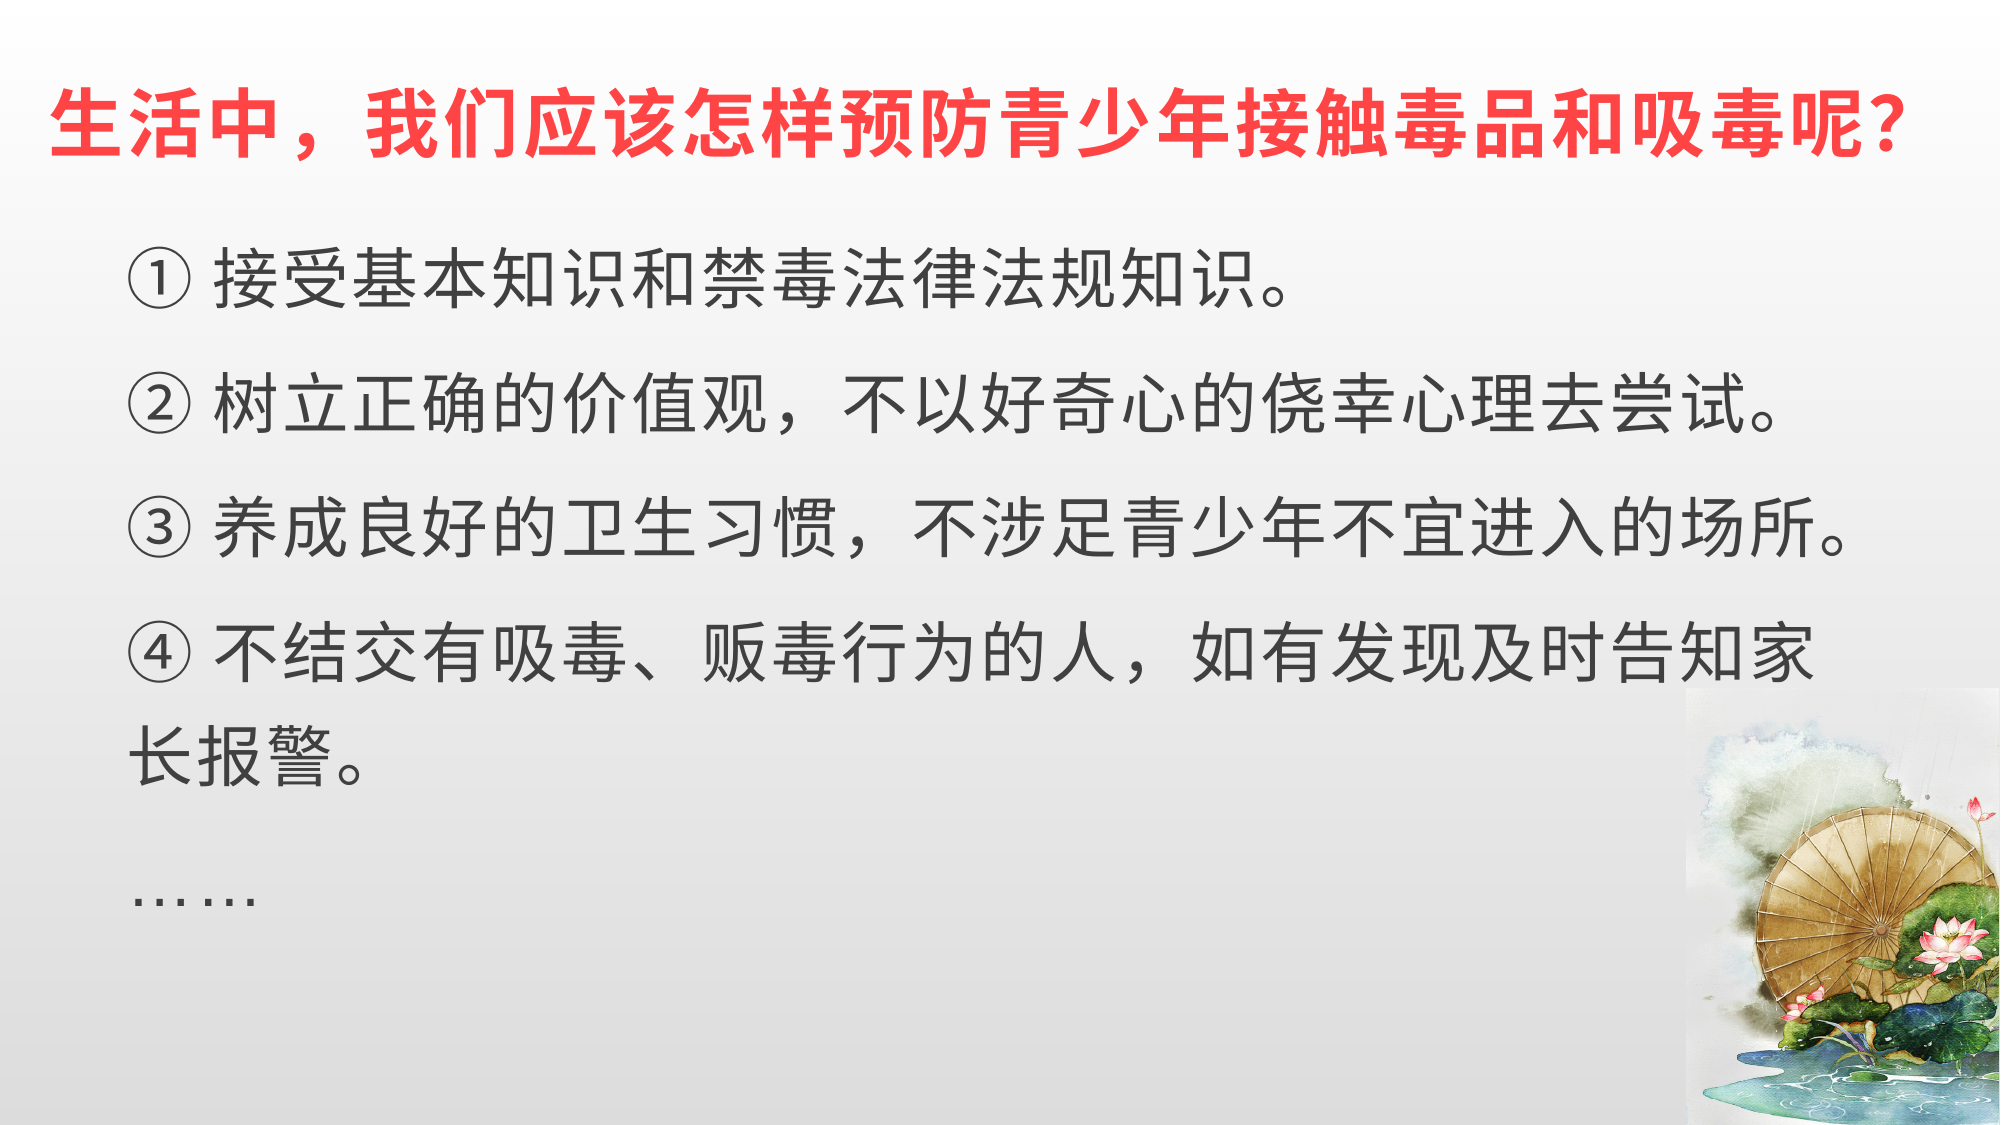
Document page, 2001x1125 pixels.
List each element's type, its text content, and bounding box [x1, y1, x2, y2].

title 生活中，我们应该怎样预防青少年接触毒品和吸毒呢？ [31, 68, 1969, 175]
picture [1686, 688, 1999, 1125]
list ①接受基本知识和禁毒法律法规知识。 ②树立正确的价值观，不以好奇心的侥幸心理去尝试。 ③养成良好的卫生习惯，不涉足青少年不宜进入的场所。 ④不结交有吸毒、贩毒行为的人，如有发现及时告知家长报警。 …… [109, 212, 1891, 929]
